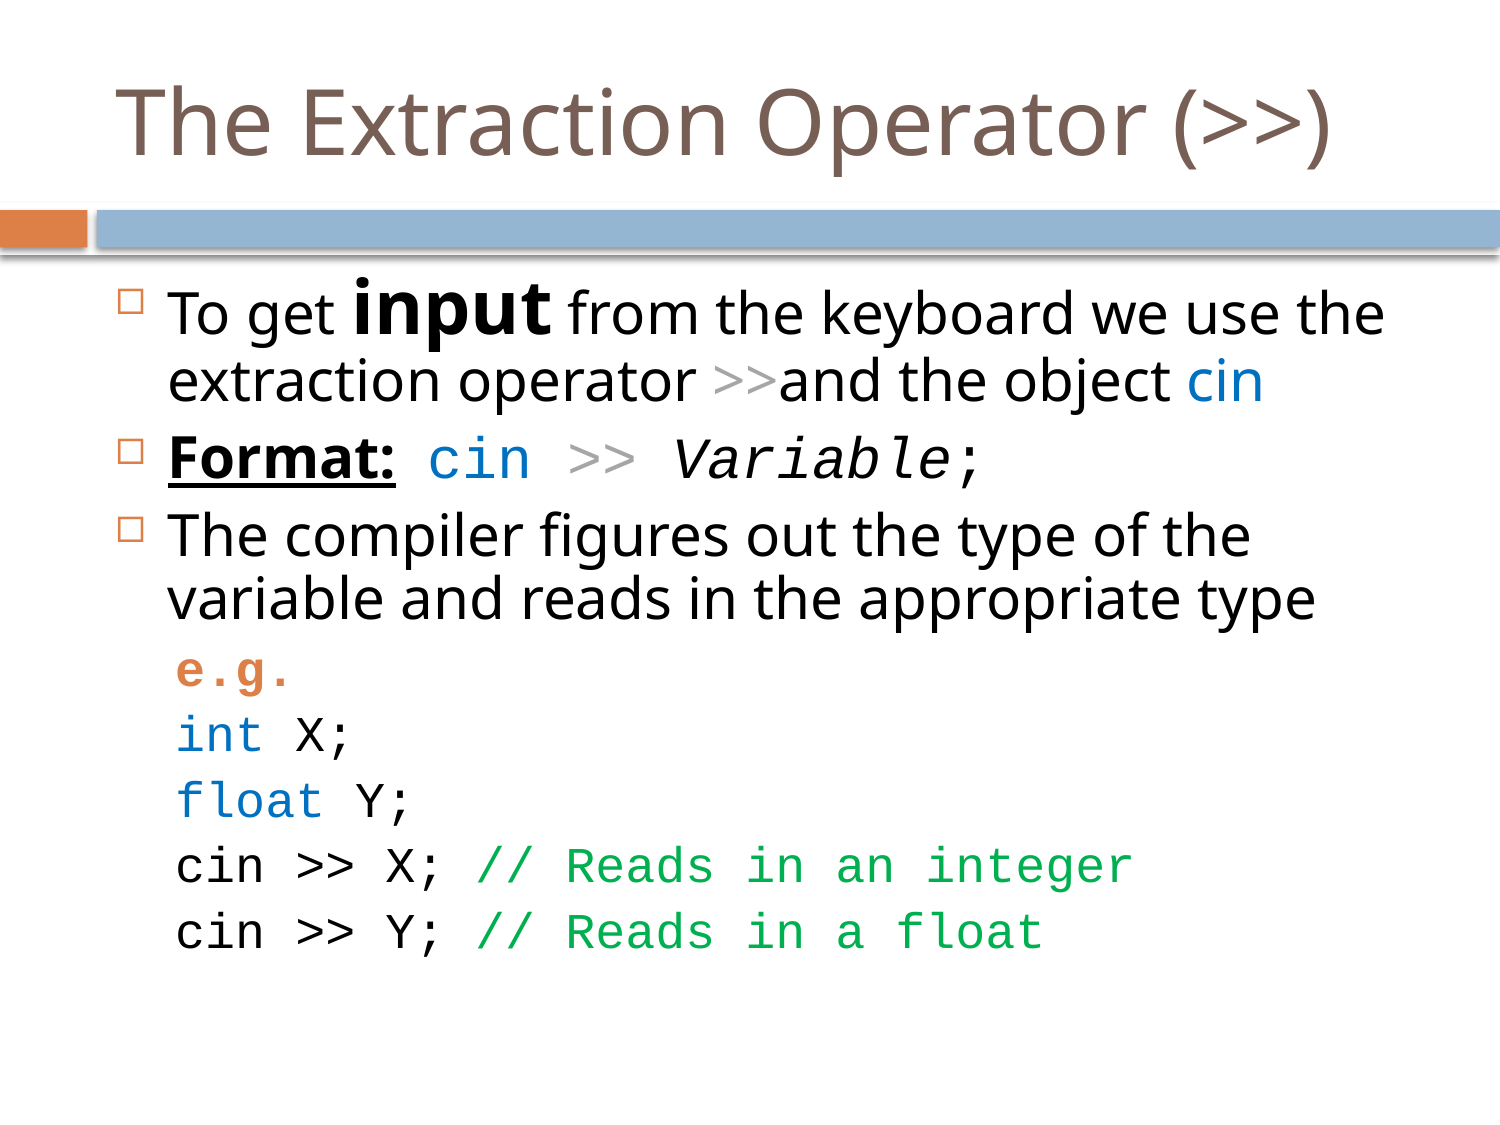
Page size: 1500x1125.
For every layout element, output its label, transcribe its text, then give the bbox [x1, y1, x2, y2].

title The Extraction Operator (>>) [100, 37, 1438, 200]
list To get input from the keyboard we use the extraction operator >>and the object cin Format: cin >> Variable; The compiler figures out the type of the variable and reads in the appropriate type e.g. int X; float Y; cin >> X; // Reads in an integer cin >> Y; // Reads in a float [100, 262, 1438, 1005]
